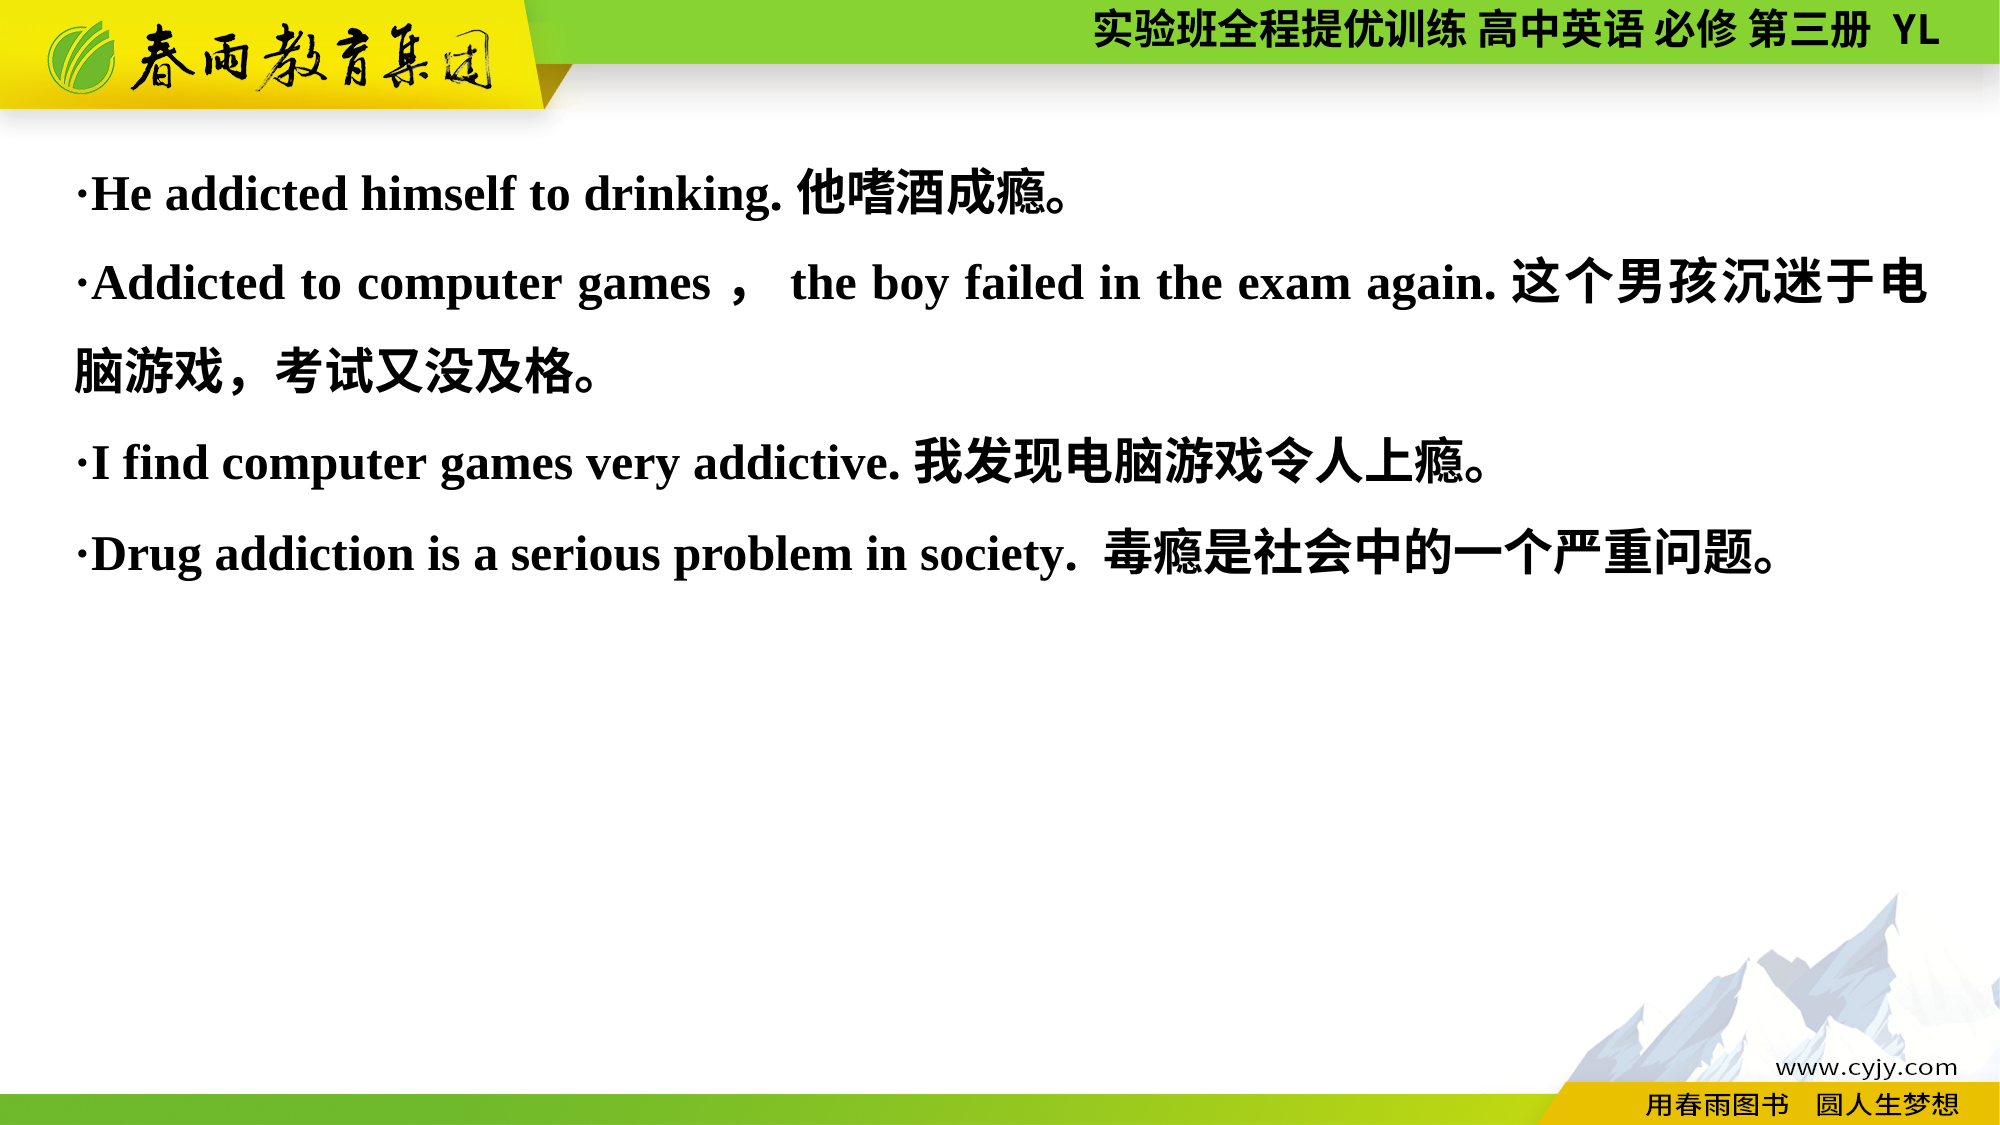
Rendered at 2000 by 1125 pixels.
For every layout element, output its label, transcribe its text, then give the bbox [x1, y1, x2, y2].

picture [0, 0, 2000, 1125]
list ·He addicted himself to drinking.他嗜酒成瘾。 ·Addicted to computer games，the boy failed in the exam again.这个男孩沉迷于电脑游戏，考试又没及格。 ·I find computer games very addictive.我发现电脑游戏令人上瘾。 ·Drug addiction is a serious problem in society. 毒瘾是社会中的一个严重问题。 [59, 122, 1944, 581]
